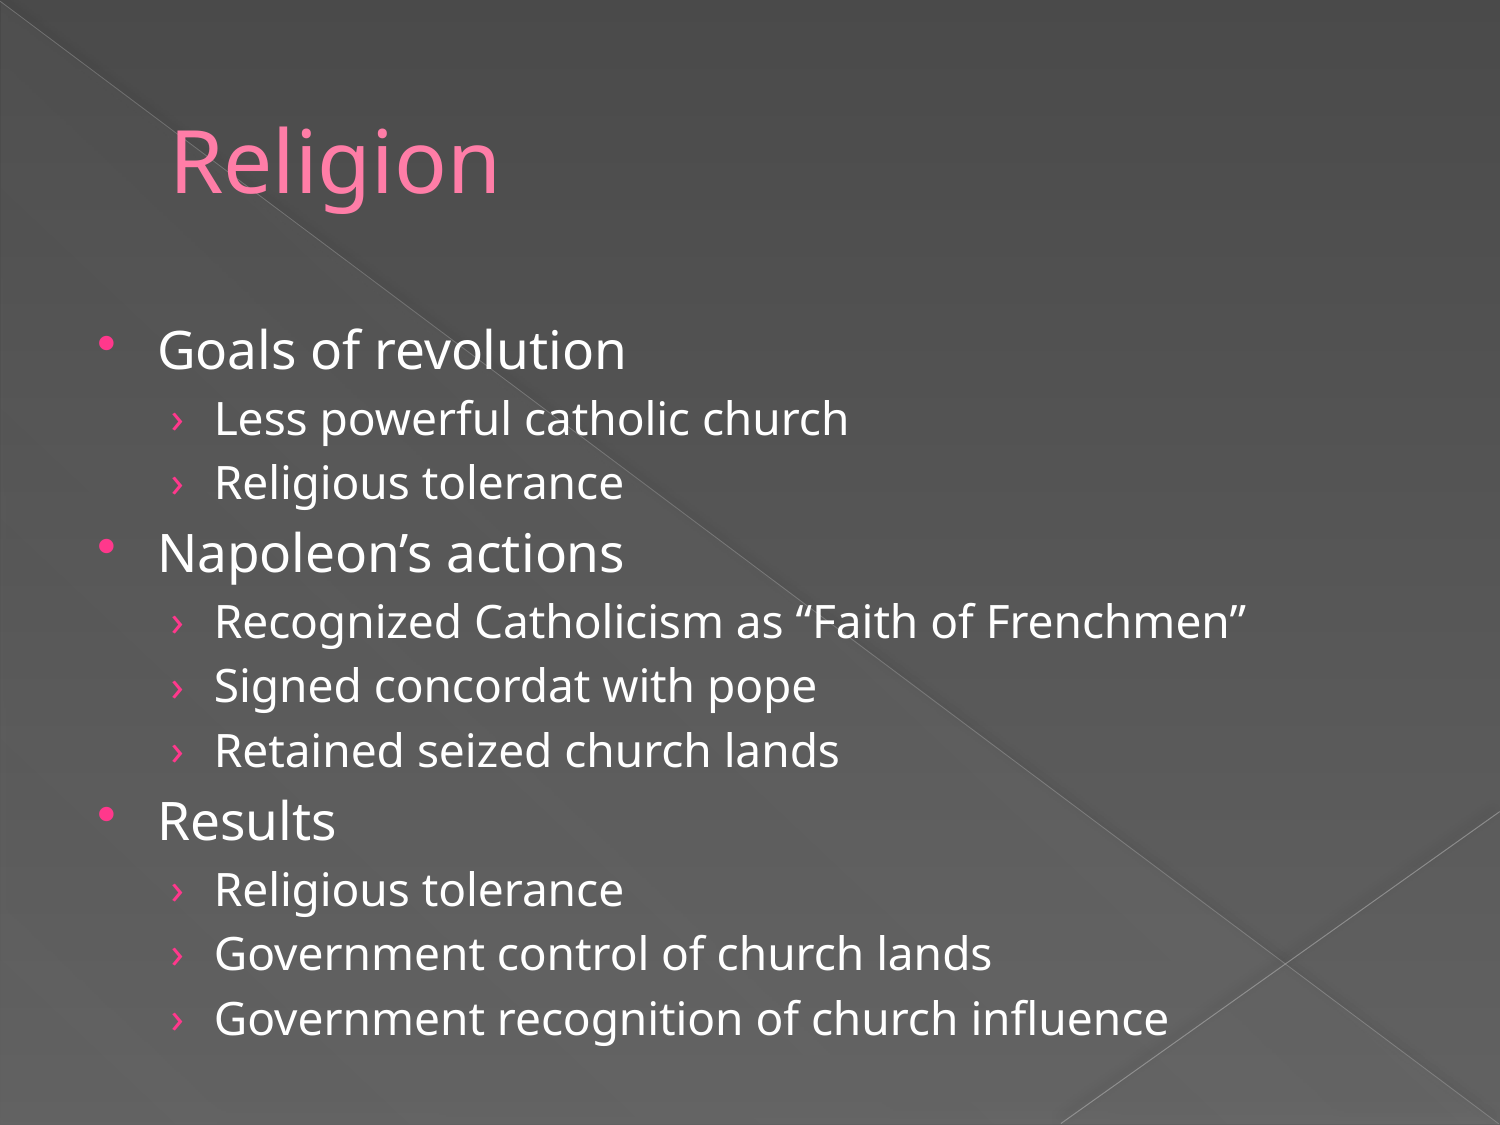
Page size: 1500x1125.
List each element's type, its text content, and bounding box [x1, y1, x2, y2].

title Religion [75, 43, 1425, 274]
list Goals of revolution Less powerful catholic church Religious tolerance Napoleon’s actions Recognized Catholicism as “Faith of Frenchmen” Signed concordat with pope Retained seized church lands Results Religious tolerance Government control of church lands Government recognition of church influence [75, 308, 1425, 1059]
